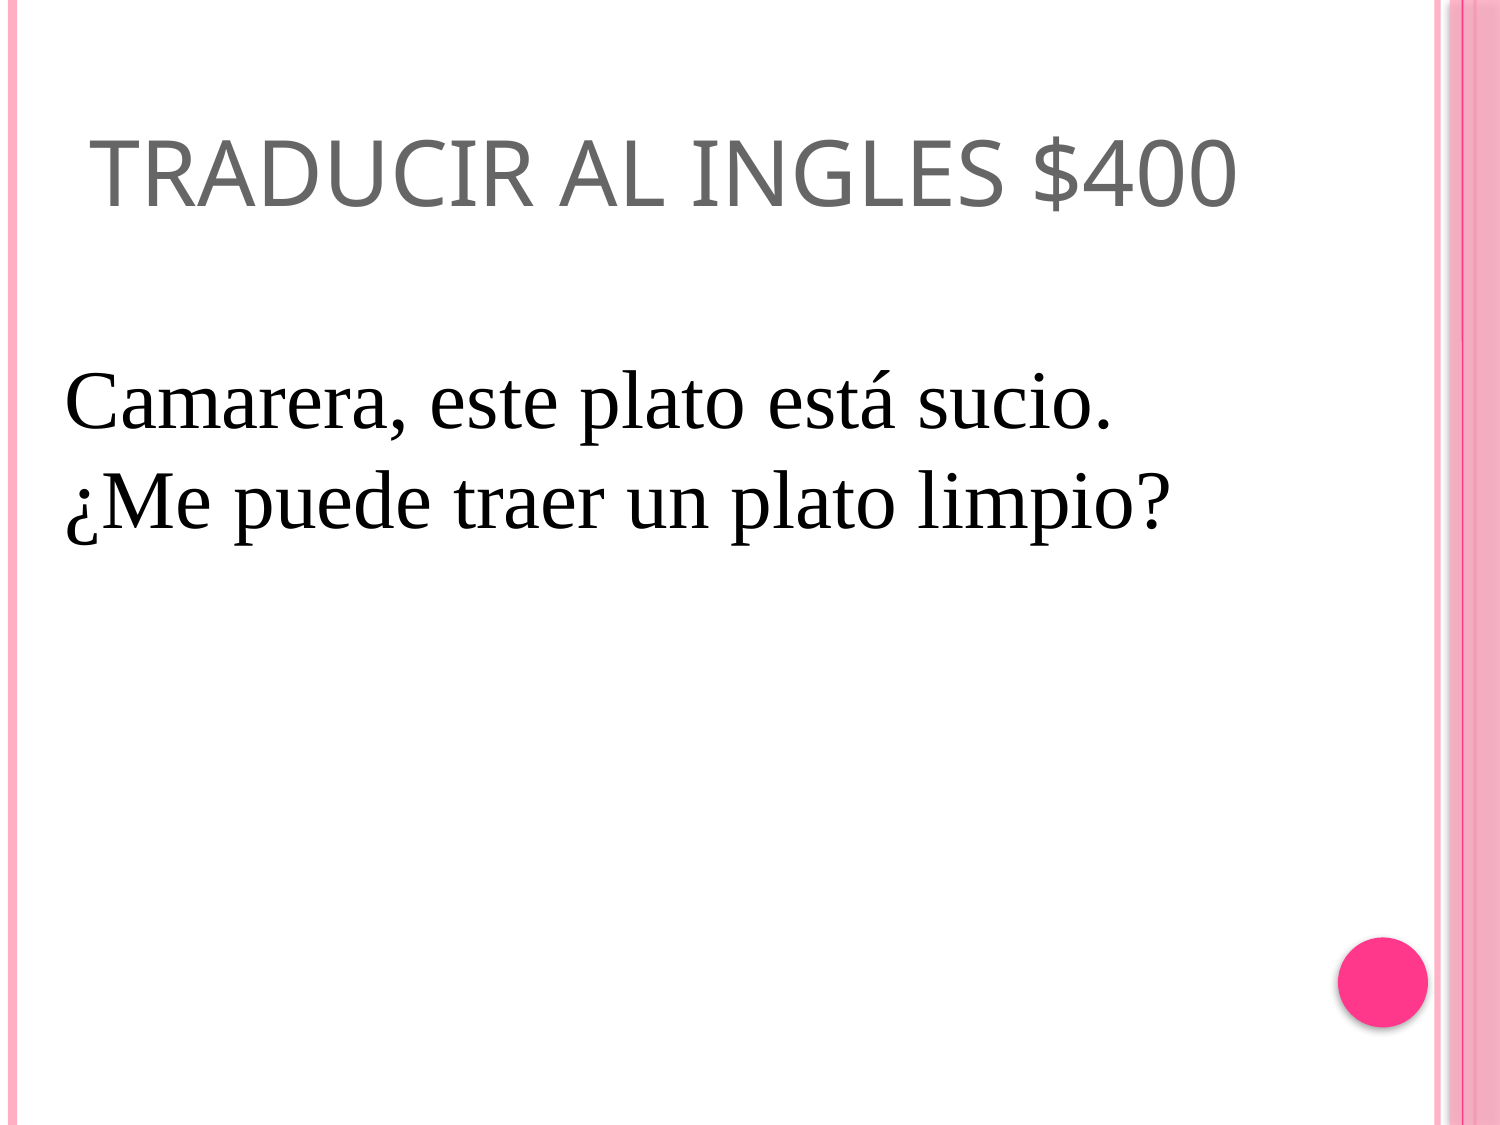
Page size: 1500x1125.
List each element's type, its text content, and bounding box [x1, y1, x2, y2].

title Traducir al ingles $400 [75, 45, 1300, 233]
text_box Camarera, este plato está sucio. ¿Me puede traer un plato limpio? [50, 337, 1300, 553]
